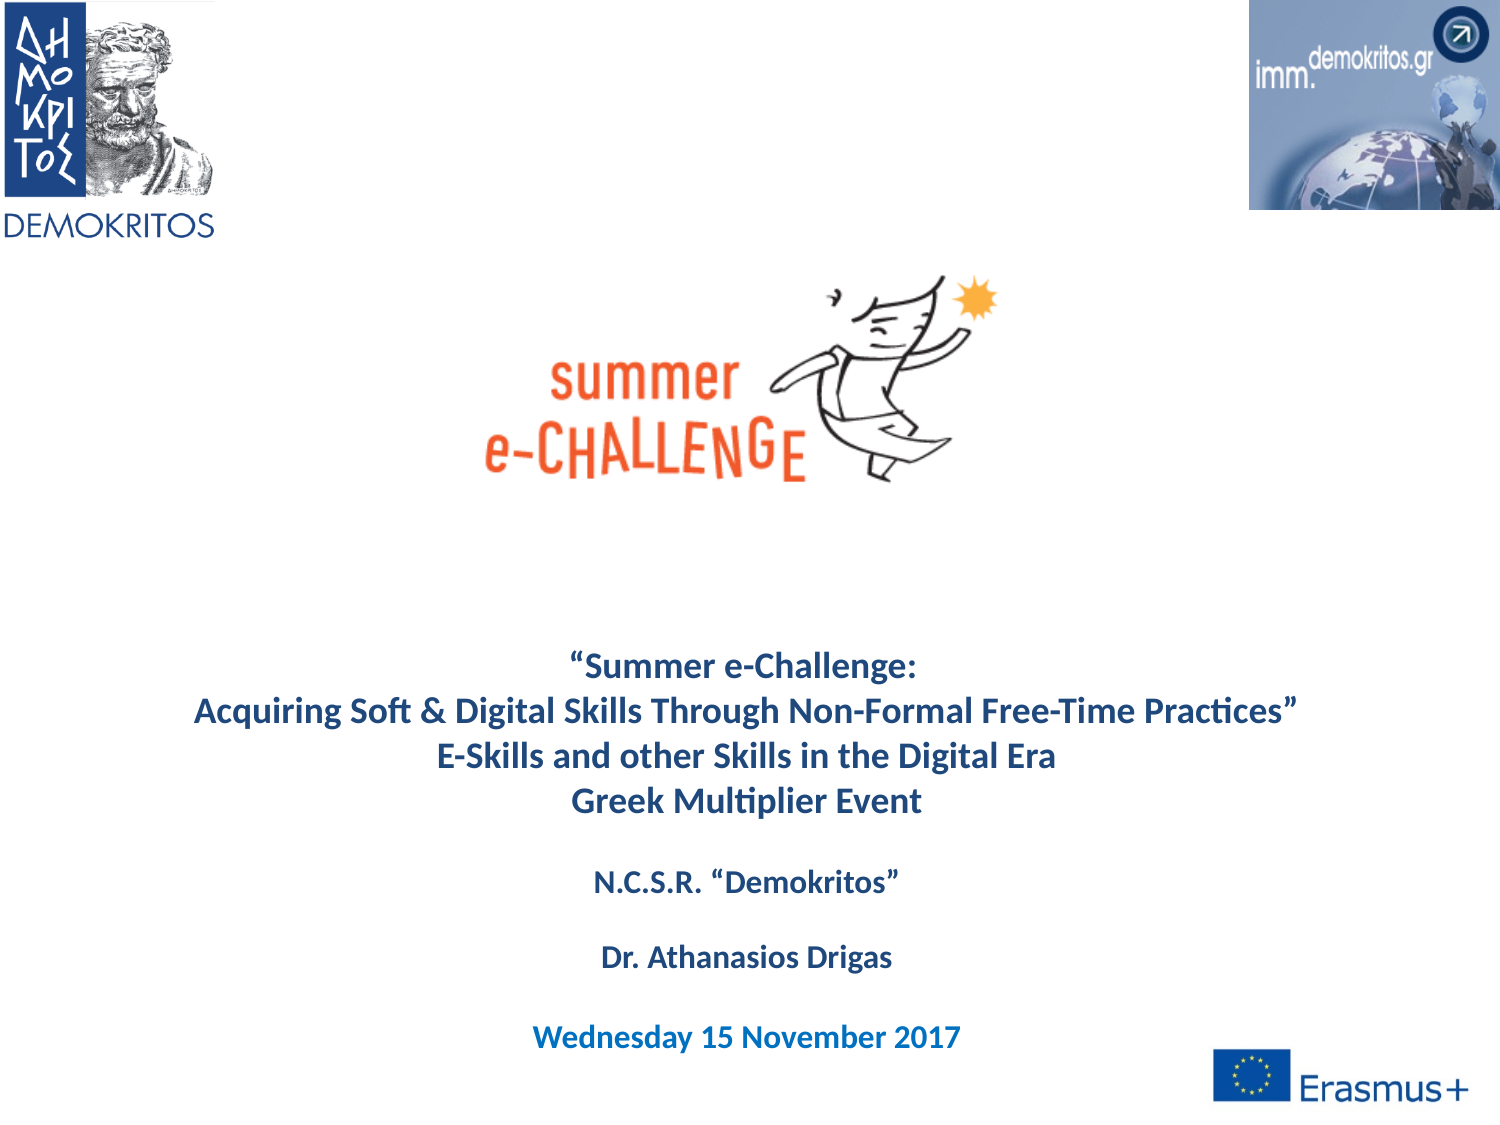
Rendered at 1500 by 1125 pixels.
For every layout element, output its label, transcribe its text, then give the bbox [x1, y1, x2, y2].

picture [474, 274, 1020, 504]
picture [1249, 0, 1500, 210]
picture [1198, 1034, 1483, 1116]
picture [2, 0, 215, 241]
text_box “Summer e-Challenge: Acquiring Soft & Digital Skills Through Non-Formal Free-Time Practices” E-Skills and other Skills in the Digital Era Greek Multiplier Event N.C.S.R. “Demokritos” Dr. Athanasios Drigas Wednesday 15 November 2017 [53, 633, 1442, 1063]
